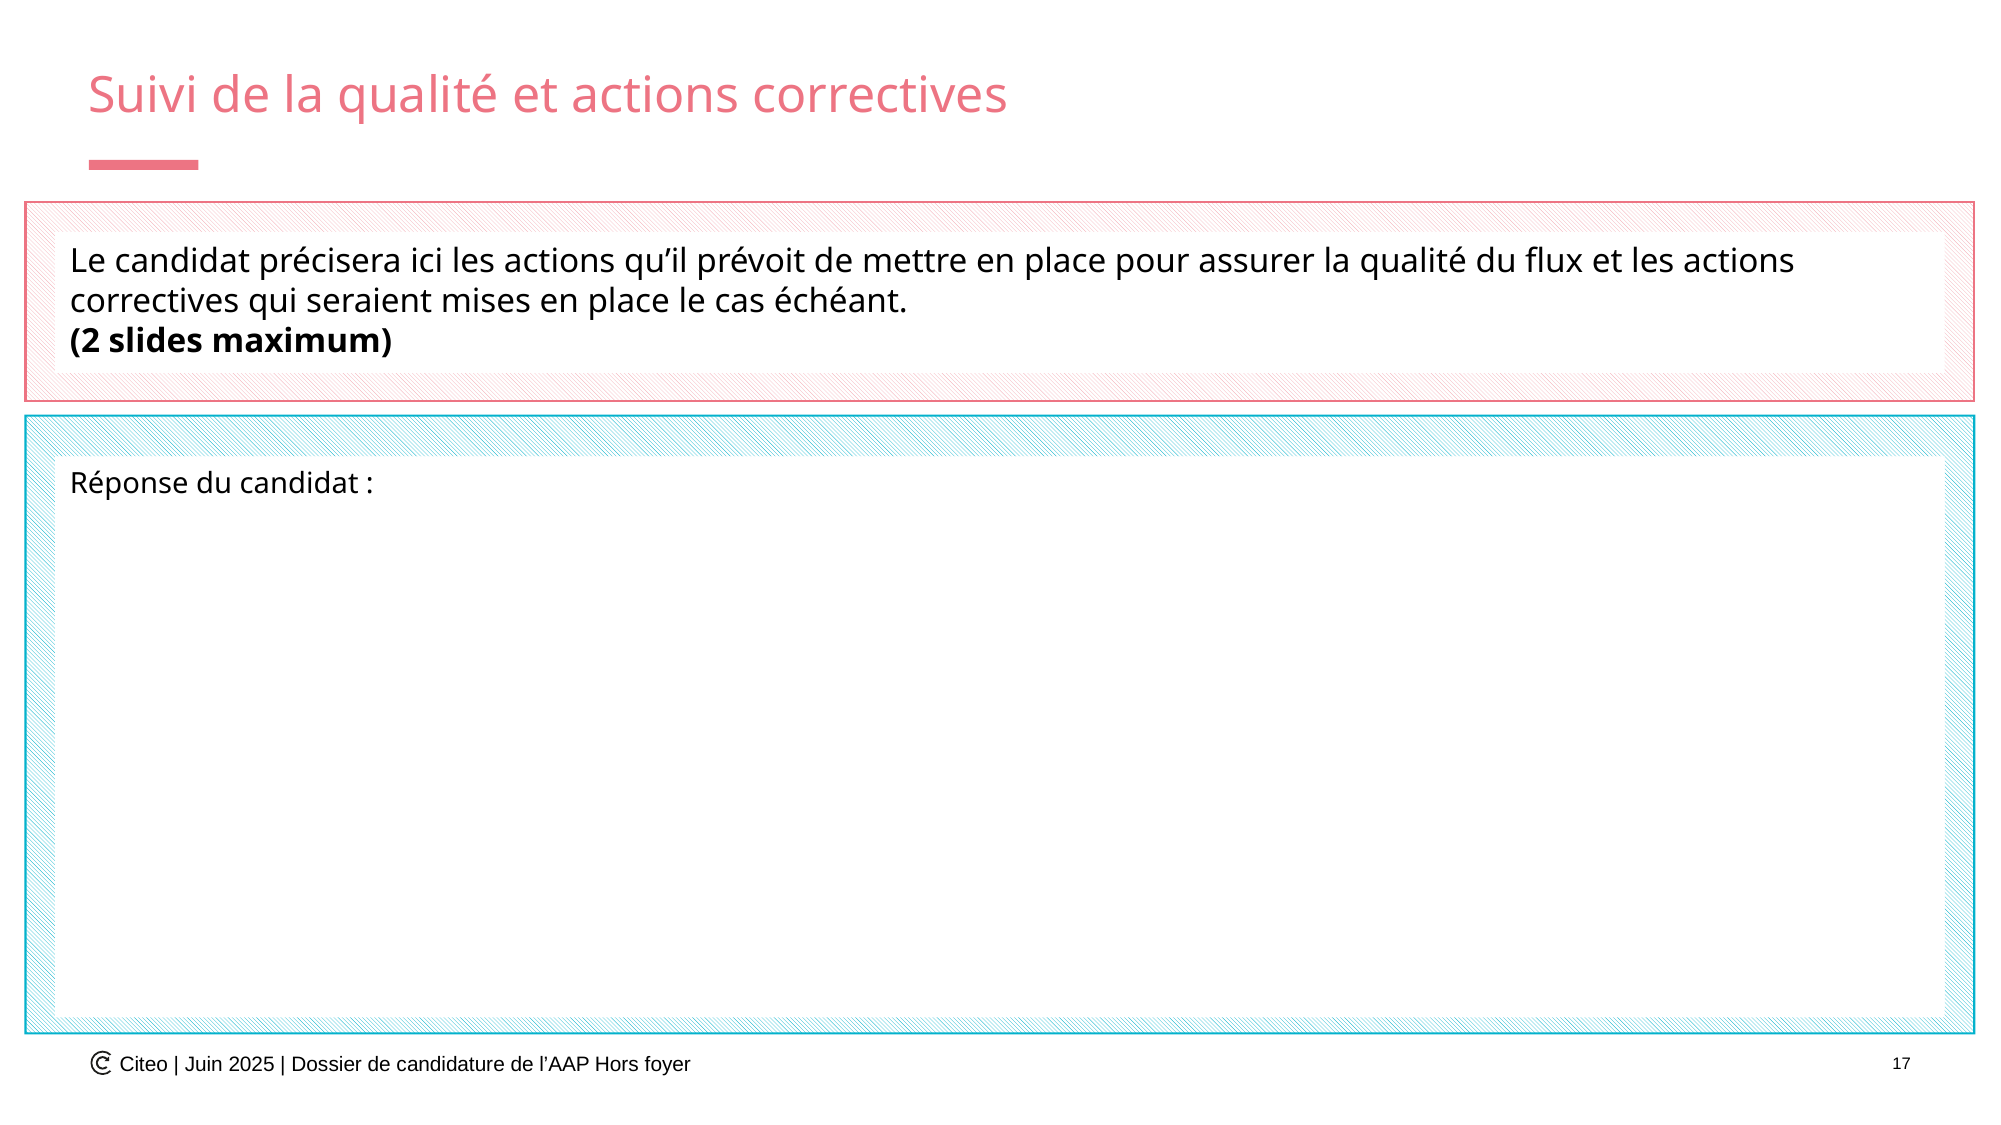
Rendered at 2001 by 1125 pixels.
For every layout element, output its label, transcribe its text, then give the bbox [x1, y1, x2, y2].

footer Citeo | Juin 2025 | Dossier de candidature de l’AAP Hors foyer [119, 1035, 1799, 1093]
title Suivi de la qualité et actions correctives [73, 31, 1910, 165]
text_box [25, 202, 1975, 1034]
slide_number 17 [1808, 1035, 1927, 1094]
